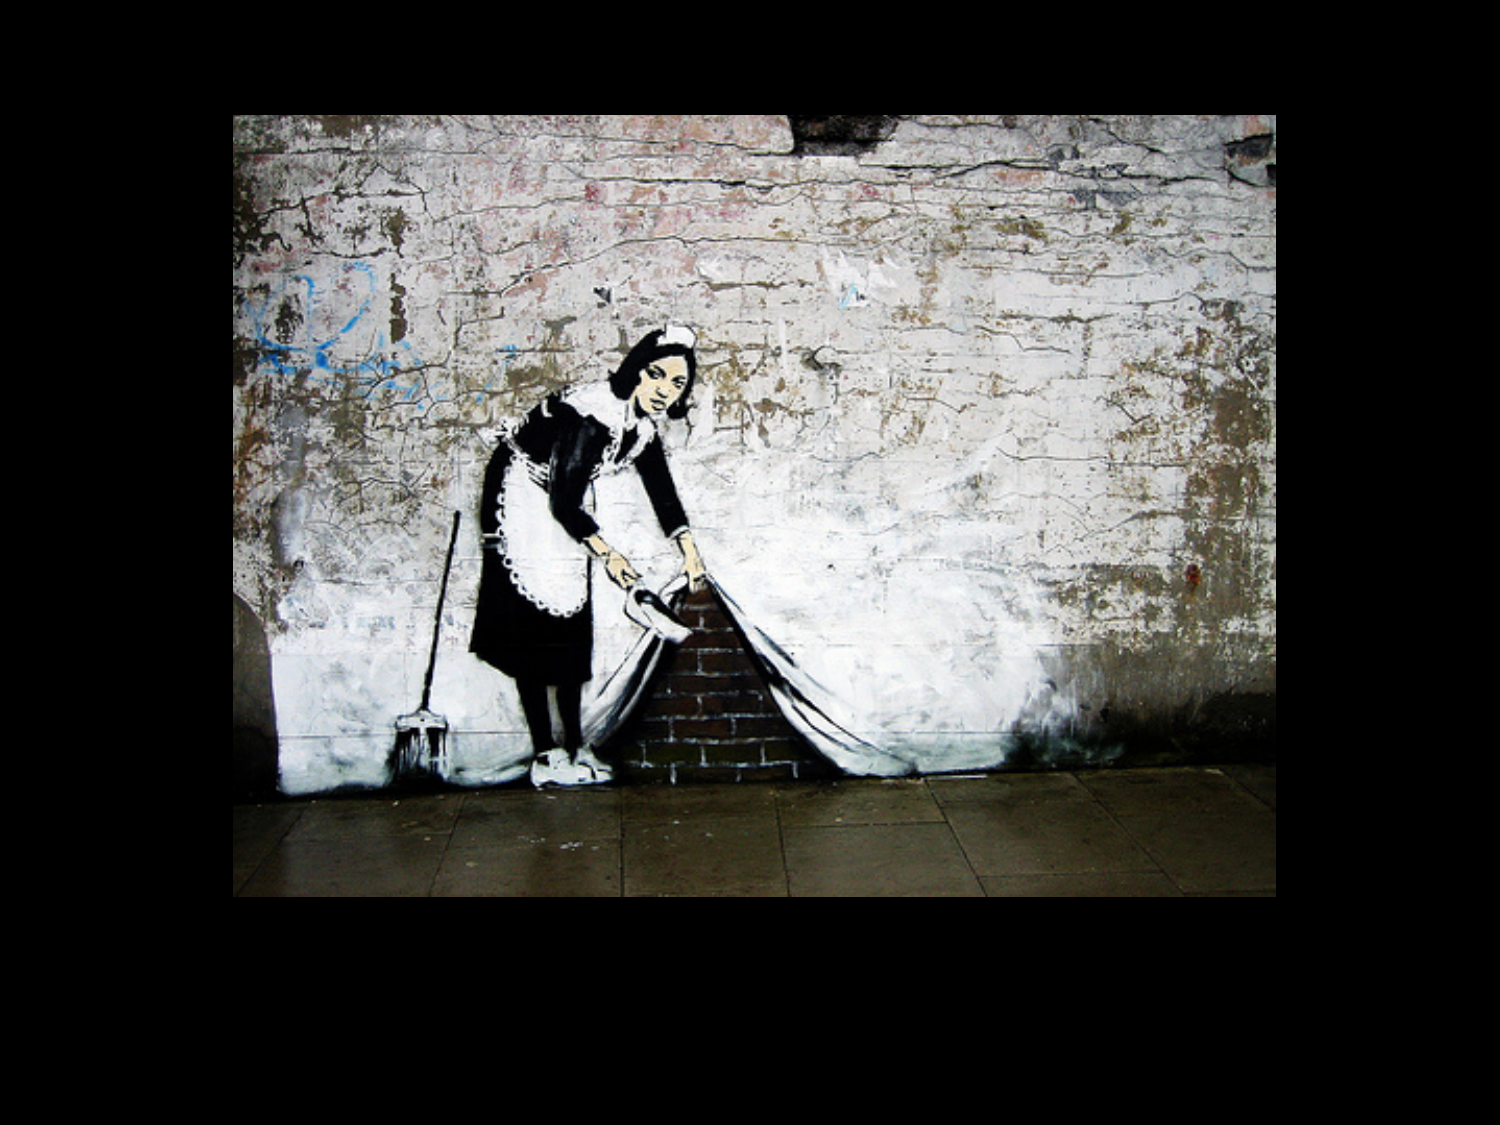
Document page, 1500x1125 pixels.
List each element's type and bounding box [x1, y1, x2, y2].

picture [233, 115, 1276, 898]
